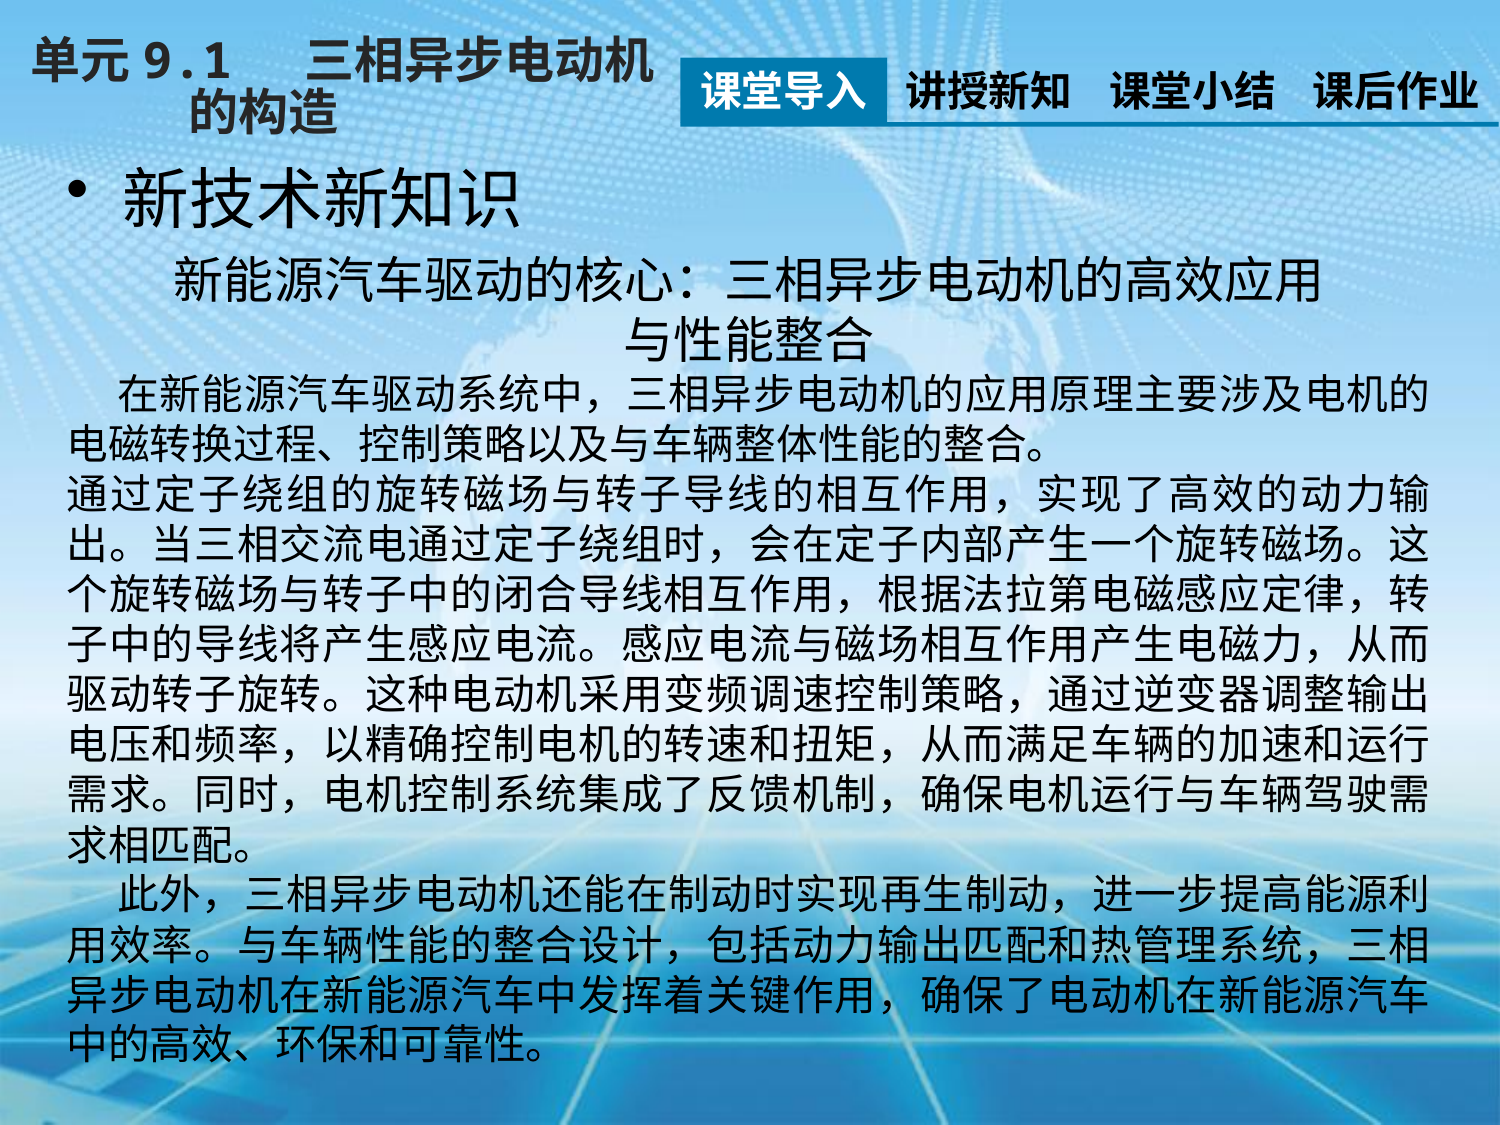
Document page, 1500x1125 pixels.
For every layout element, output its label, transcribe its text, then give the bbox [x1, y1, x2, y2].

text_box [15, 29, 1500, 150]
text_box 新技术新知识 [51, 150, 1402, 240]
picture [0, 0, 1500, 1125]
text_box 新能源汽车驱动的核心：三相异步电动机的高效应用 与性能整合 在新能源汽车驱动系统中，三相异步电动机的应用原理主要涉及电机的电磁转换过程、控制策略以及与车辆整体性能的整合。 通过定子绕组的旋转磁场与转子导线的相互作用，实现了高效的动力输出。当三相交流电通过定子绕组时，会在定子内部产生一个旋转磁场。这个旋转磁场与转子中的闭合导线相互作用，根据法拉第电磁感应定律，转子中的导线将产生感应电流。感应电流与磁场相互作用产生电磁力，从而驱动转子旋转。这种电动机采用变频调速控制策略，通过逆变器调整输出电压和频率，以精确控制电机的转速和扭矩，从而满足车辆的加速和运行需求。同时，电机控制系统集成了反馈机制，确保电机运行与车辆驾驶需求相匹配。 此外，三相异步电动机还能在制动时实现再生制动，进一步提高能源利用效率。与车辆性能的整合设计，包括动力输出匹配和热管理系统，三相异步电动机在新能源汽车中发挥着关键作用，确保了电动机在新能源汽车中的高效、环保和可靠性。 [51, 240, 1446, 1076]
